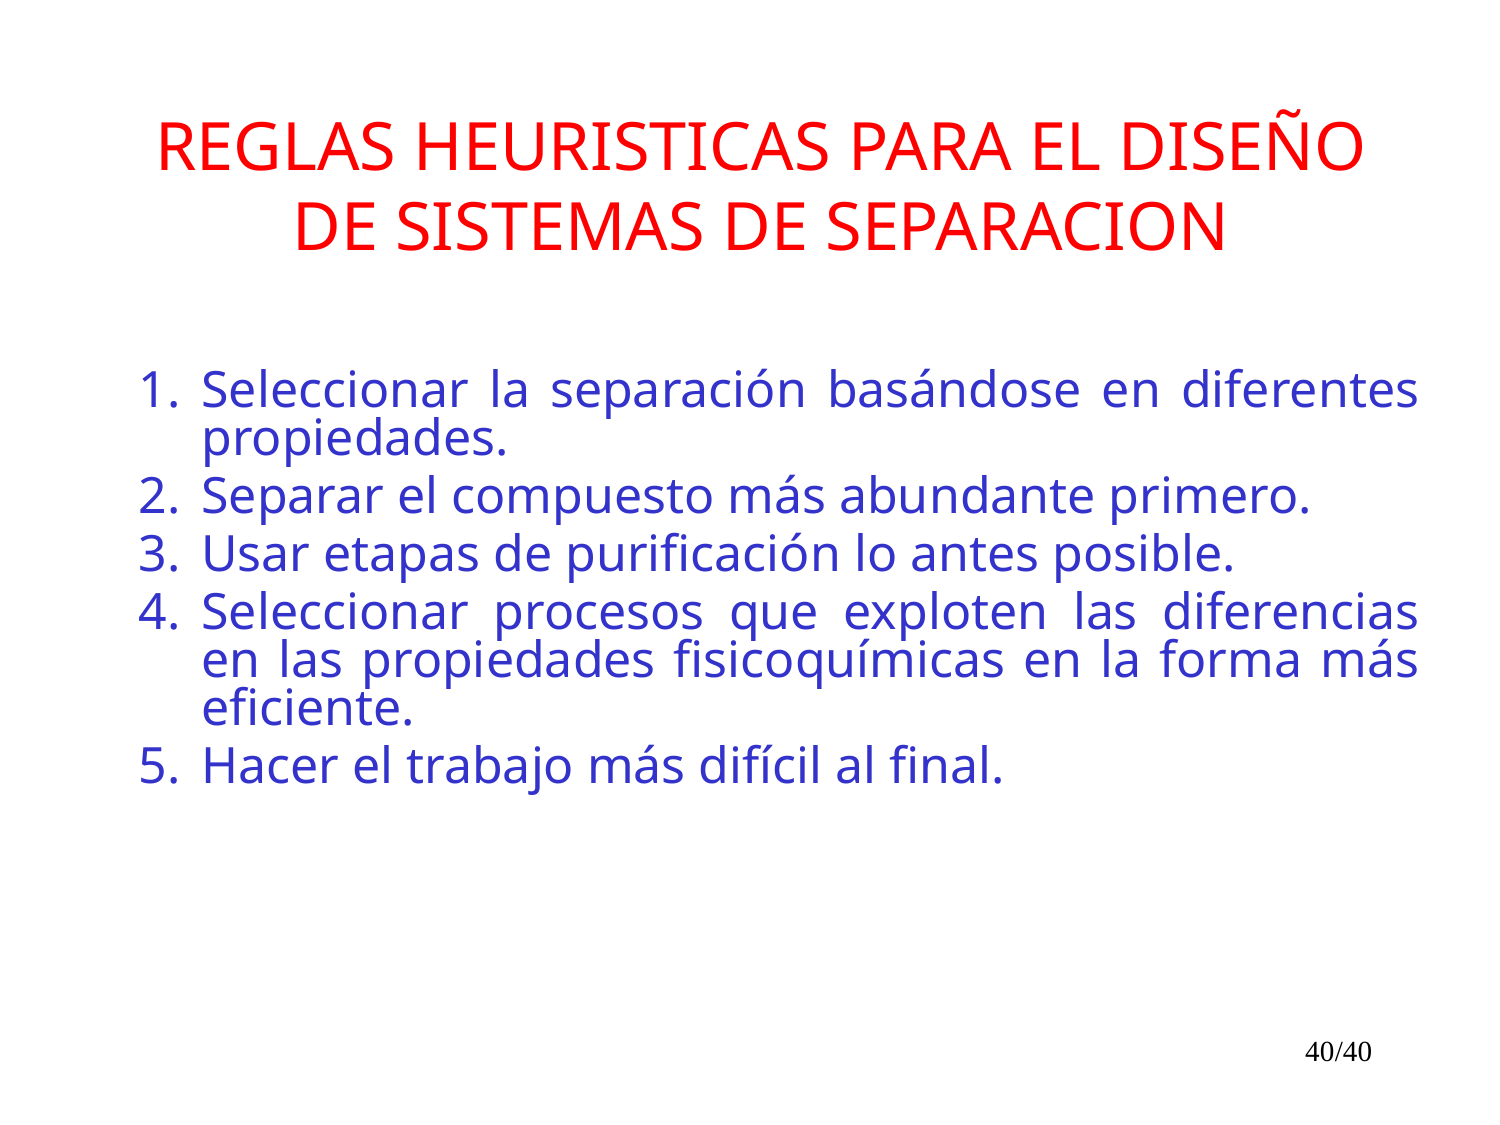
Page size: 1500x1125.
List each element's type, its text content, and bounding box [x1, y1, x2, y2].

subtitle Seleccionar la separación basándose en diferentes propiedades. Separar el compuesto más abundante primero. Usar etapas de purificación lo antes posible. Seleccionar procesos que exploten las diferencias en las propiedades fisicoquímicas en la forma más eficiente. Hacer el trabajo más difícil al final. [123, 361, 1436, 650]
slide_number 40/40 [1074, 1024, 1388, 1101]
title REGLAS HEURISTICAS PARA EL DISEÑO DE SISTEMAS DE SEPARACION [123, 89, 1400, 278]
